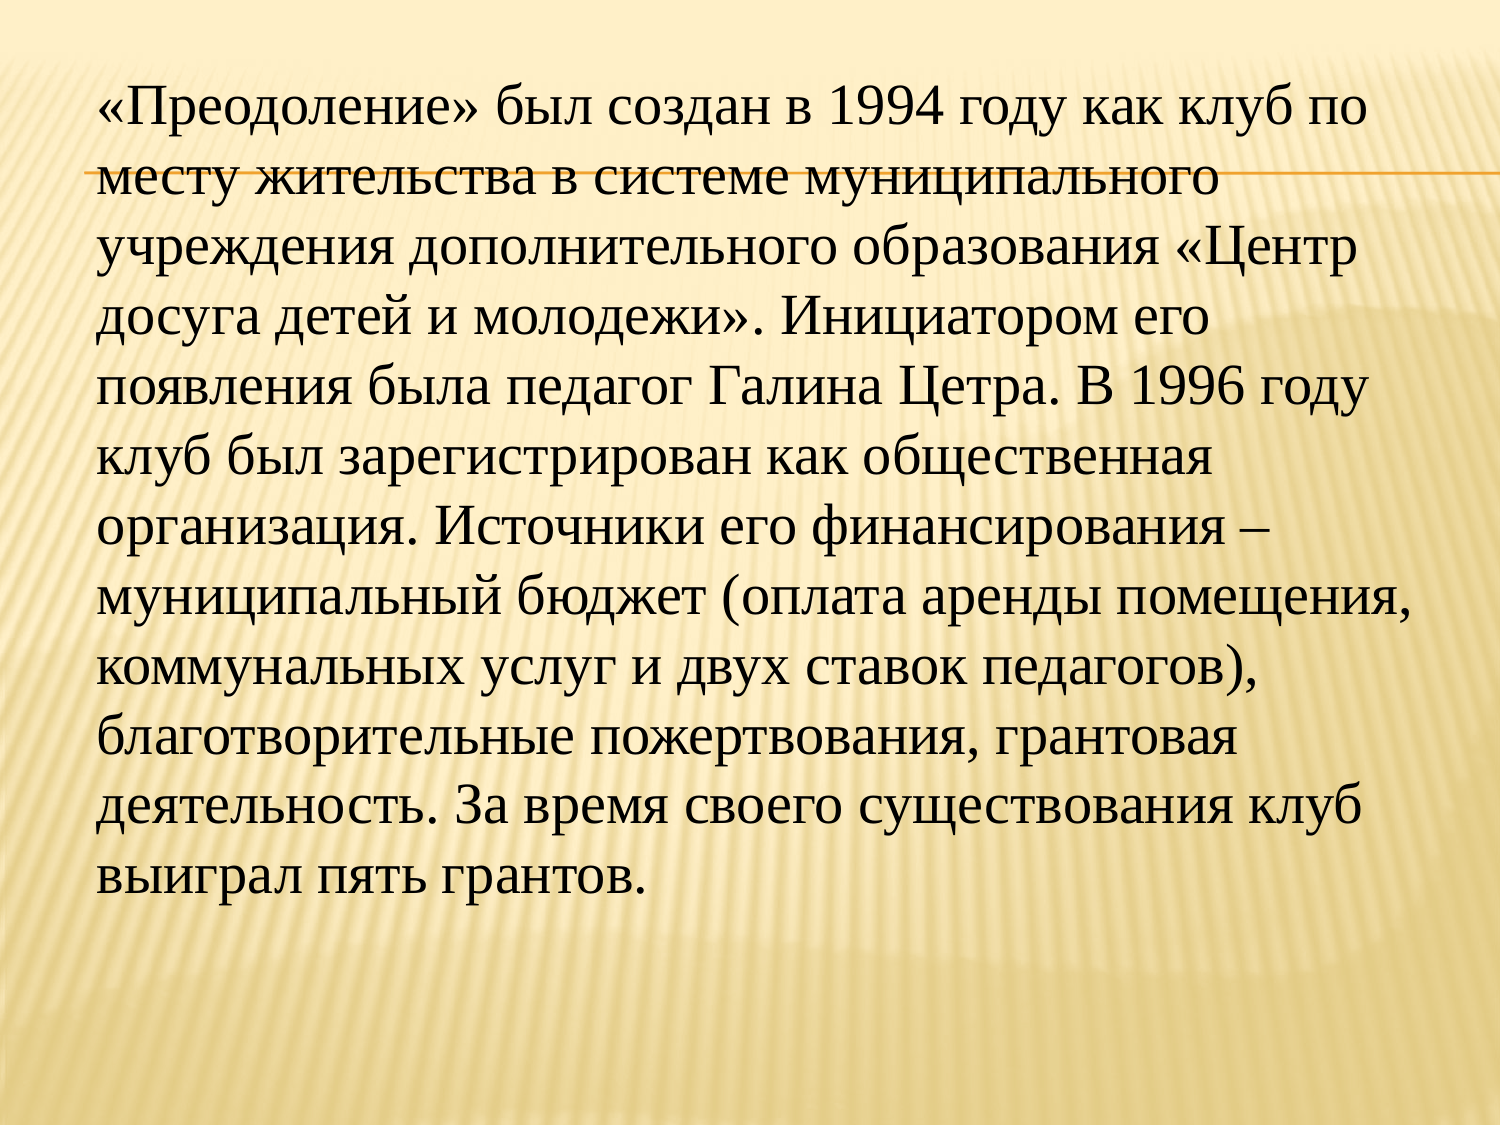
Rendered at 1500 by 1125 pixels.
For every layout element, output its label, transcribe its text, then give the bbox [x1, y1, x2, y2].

text_box «Преодоление» был создан в 1994 году как клуб по месту жительства в системе муниципального учреждения дополнительного образования «Центр досуга детей и молодежи». Инициатором его появления была педагог Галина Цетра. В 1996 году клуб был зарегистрирован как общественная организация. Источники его финансирования – муниципальный бюджет (оплата аренды помещения, коммунальных услуг и двух ставок педагогов), благотворительные пожертвования, грантовая деятельность. За время своего существования клуб выиграл пять грантов. [82, 58, 1442, 913]
